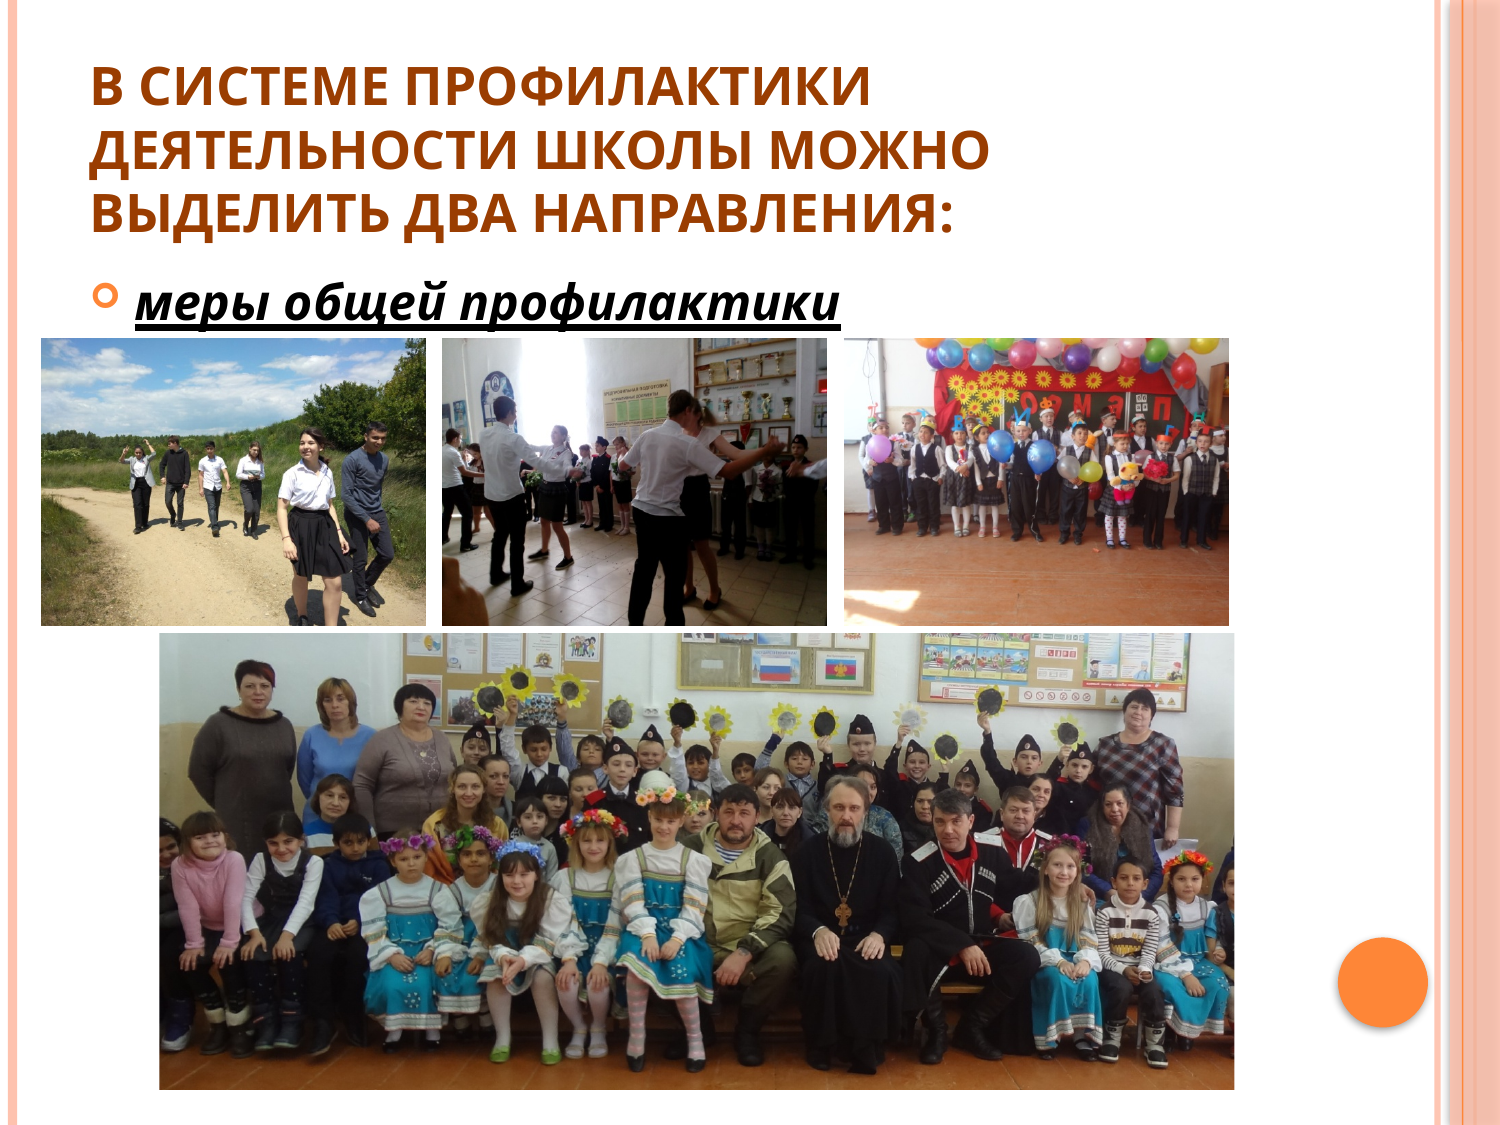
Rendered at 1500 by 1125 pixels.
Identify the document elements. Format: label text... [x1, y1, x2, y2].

picture [442, 337, 828, 627]
list меры общей профилактики [75, 262, 1300, 1062]
picture [158, 632, 1235, 1091]
title В системе профилактики деятельности школы можно выделить два направления: [75, 45, 1300, 262]
picture [40, 337, 426, 627]
picture [843, 337, 1229, 627]
